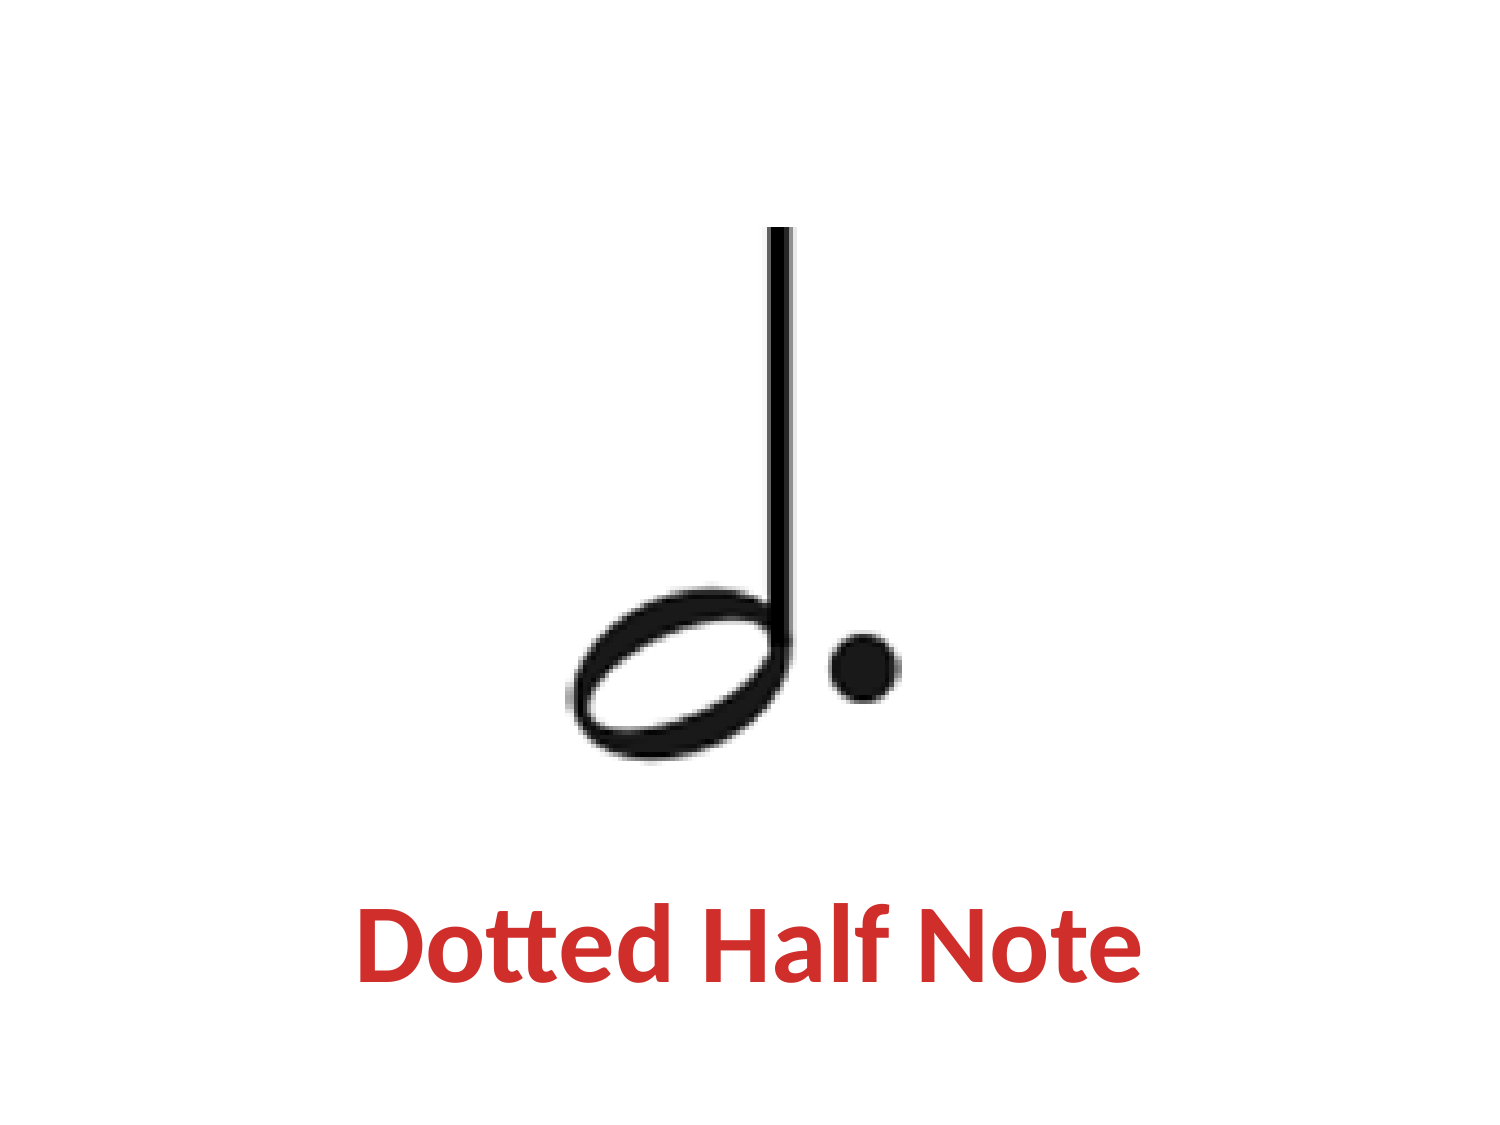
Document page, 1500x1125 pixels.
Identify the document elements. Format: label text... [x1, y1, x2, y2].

text_box Dotted Half Note [339, 862, 1161, 1013]
picture [499, 227, 938, 839]
